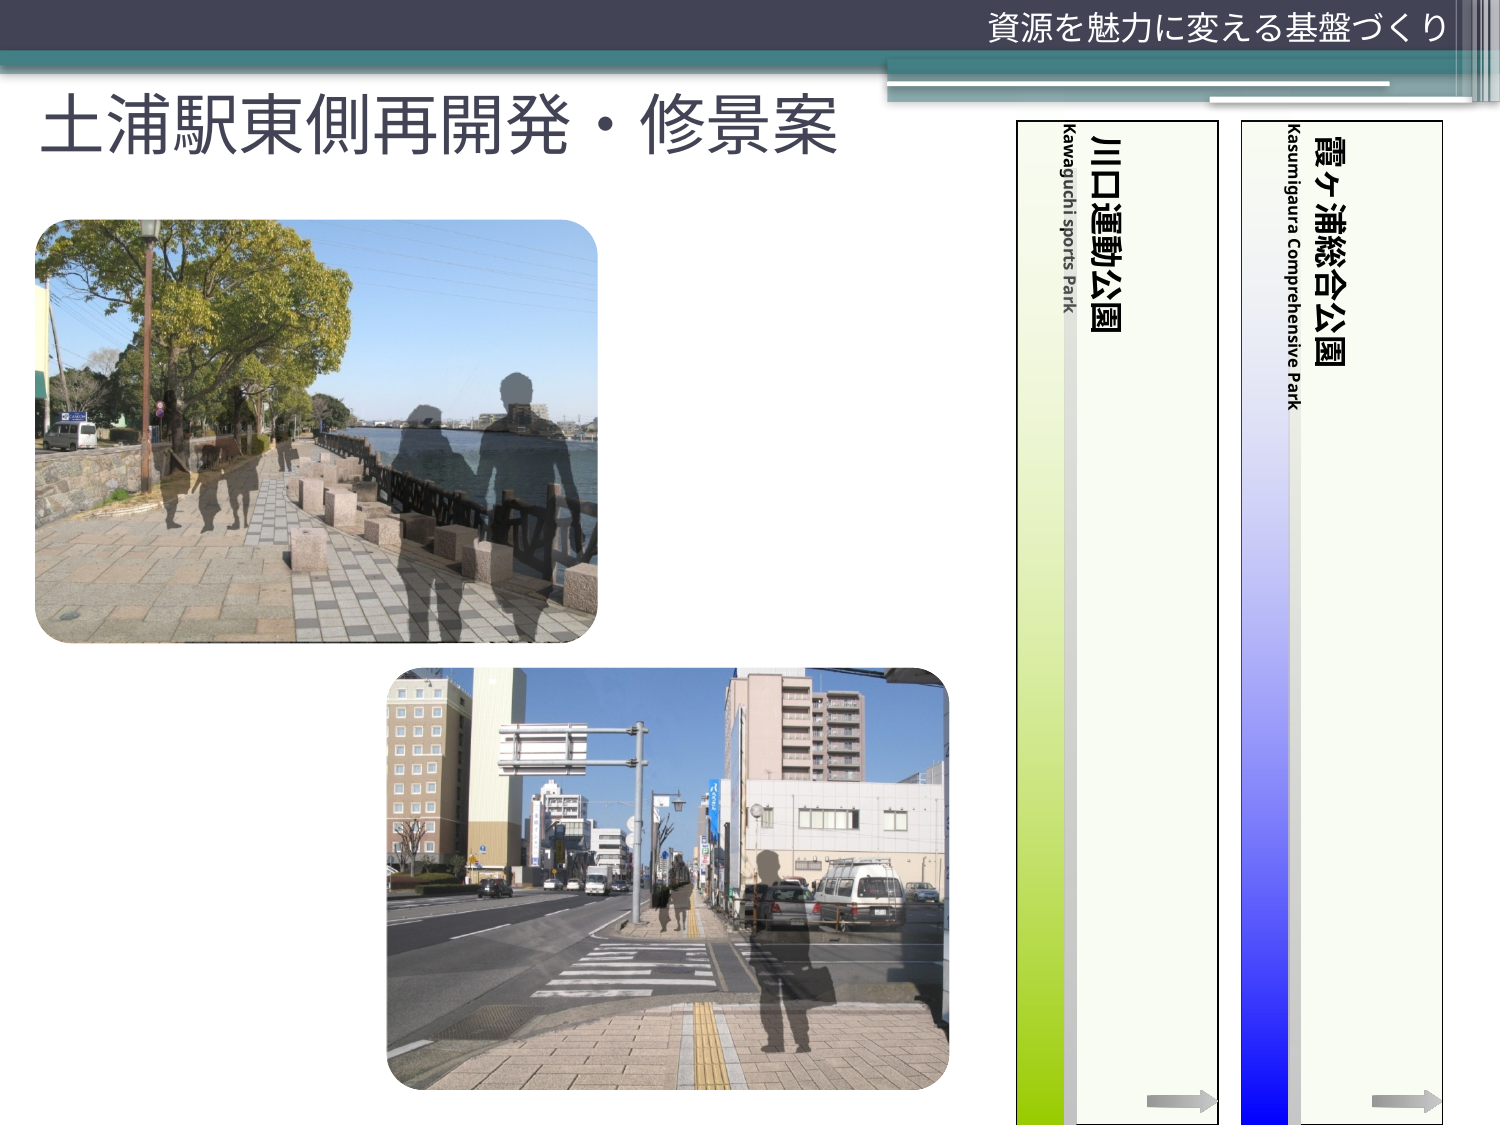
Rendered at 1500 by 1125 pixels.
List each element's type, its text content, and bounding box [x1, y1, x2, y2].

text_box 資源を魅力に変える基盤づくり [972, 0, 1475, 55]
picture [34, 219, 598, 644]
title 土浦駅東側再開発・修景案 [23, 70, 880, 177]
picture [386, 667, 950, 1091]
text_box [1016, 73, 1443, 1125]
